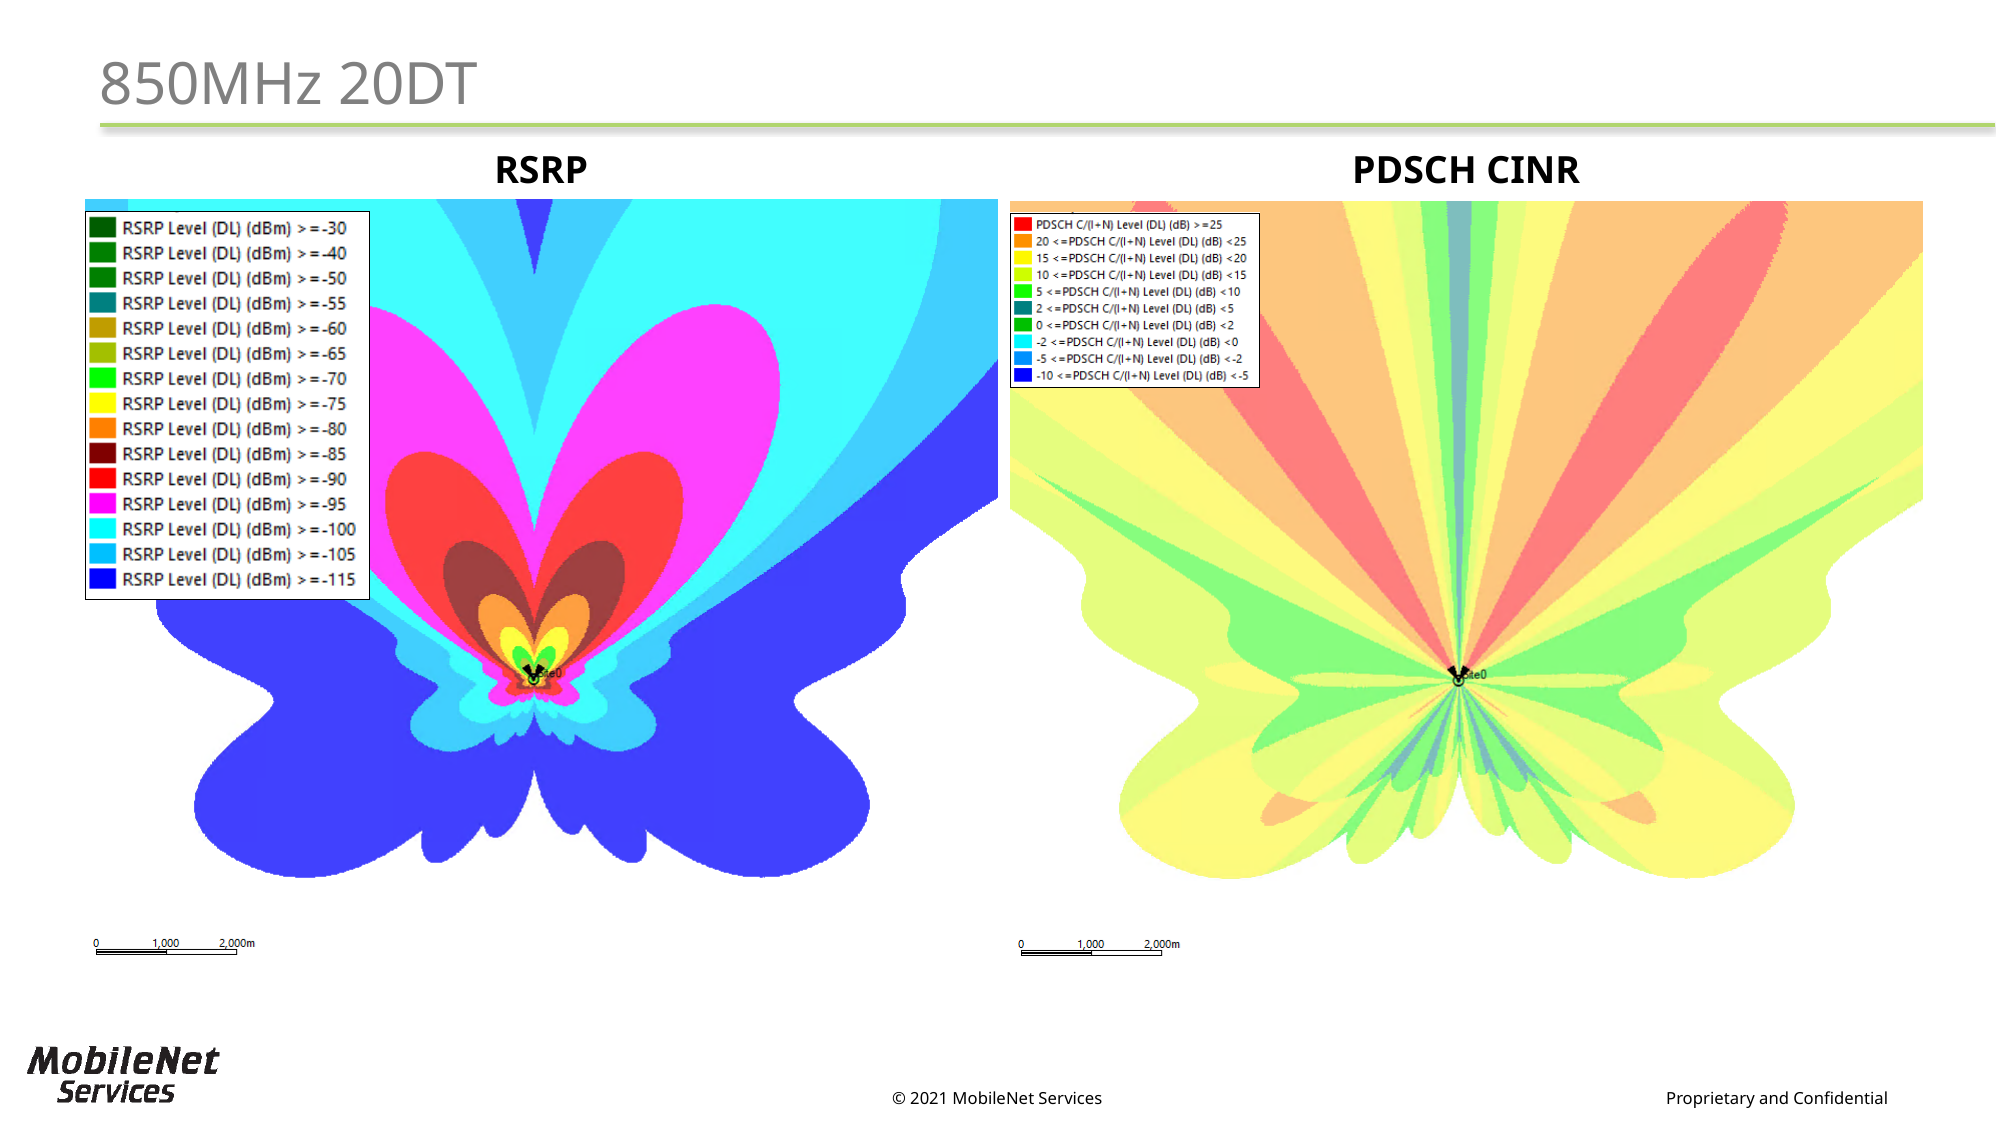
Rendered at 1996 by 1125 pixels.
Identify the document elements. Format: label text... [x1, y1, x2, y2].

picture [1009, 212, 1260, 389]
picture [19, 1037, 226, 1113]
text_box PDSCH CINR [1337, 138, 1596, 199]
text_box RSRP [479, 138, 603, 198]
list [84, 199, 998, 963]
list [1009, 200, 1923, 964]
picture [84, 211, 370, 600]
title 850MHz 20DT [85, 0, 1881, 175]
